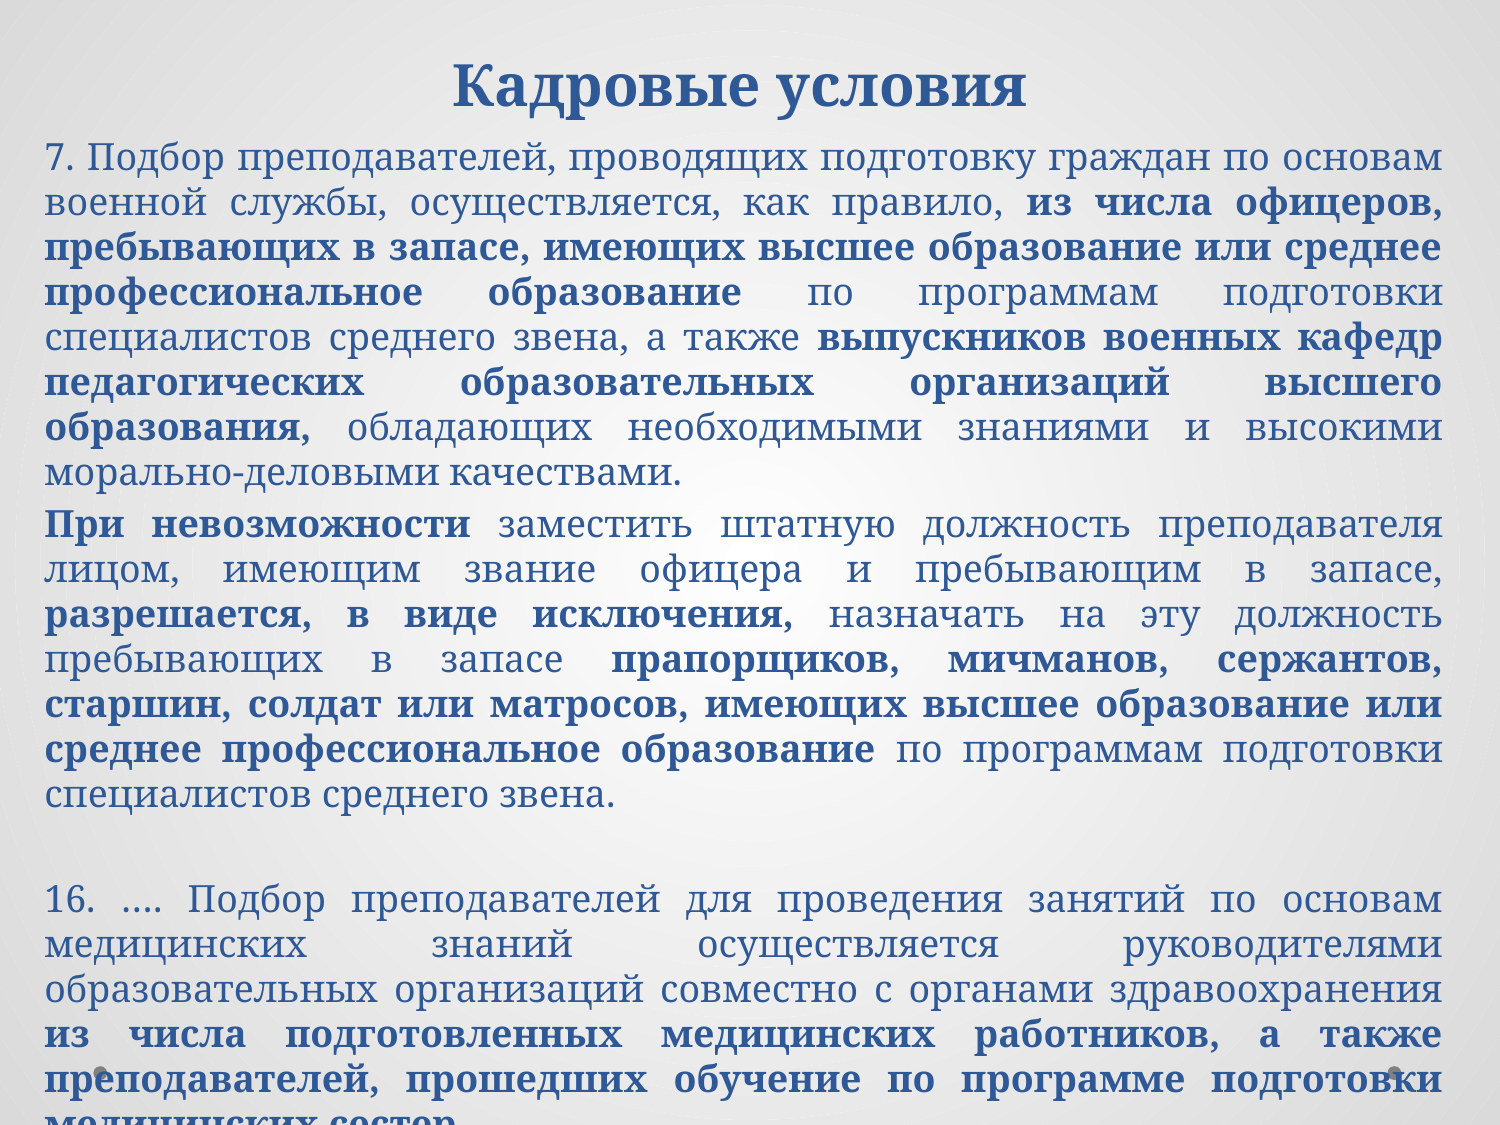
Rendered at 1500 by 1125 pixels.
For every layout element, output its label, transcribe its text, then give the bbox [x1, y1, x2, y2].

list 7. Подбор преподавателей, проводящих подготовку граждан по основам военной службы, осуществляется, как правило, из числа офицеров, пребывающих в запасе, имеющих высшее образование или среднее профессиональное образование по программам подготовки специалистов среднего звена, а также выпускников военных кафедр педагогических образовательных организаций высшего образования, обладающих необходимыми знаниями и высокими морально-деловыми качествами. При невозможности заместить штатную должность преподавателя лицом, имеющим звание офицера и пребывающим в запасе, разрешается, в виде исключения, назначать на эту должность пребывающих в запасе прапорщиков, мичманов, сержантов, старшин, солдат или матросов, имеющих высшее образование или среднее профессиональное образование по программам подготовки специалистов среднего звена. 16. …. Подбор преподавателей для проведения занятий по основам медицинских знаний осуществляется руководителями образовательных организаций совместно с органами здравоохранения из числа подготовленных медицинских работников, а также преподавателей, прошедших обучение по программе подготовки медицинских сестер. (из Положения о подготовке граждан РФ к военной службе) [29, 125, 1459, 1083]
title Кадровые условия [64, 30, 1415, 125]
